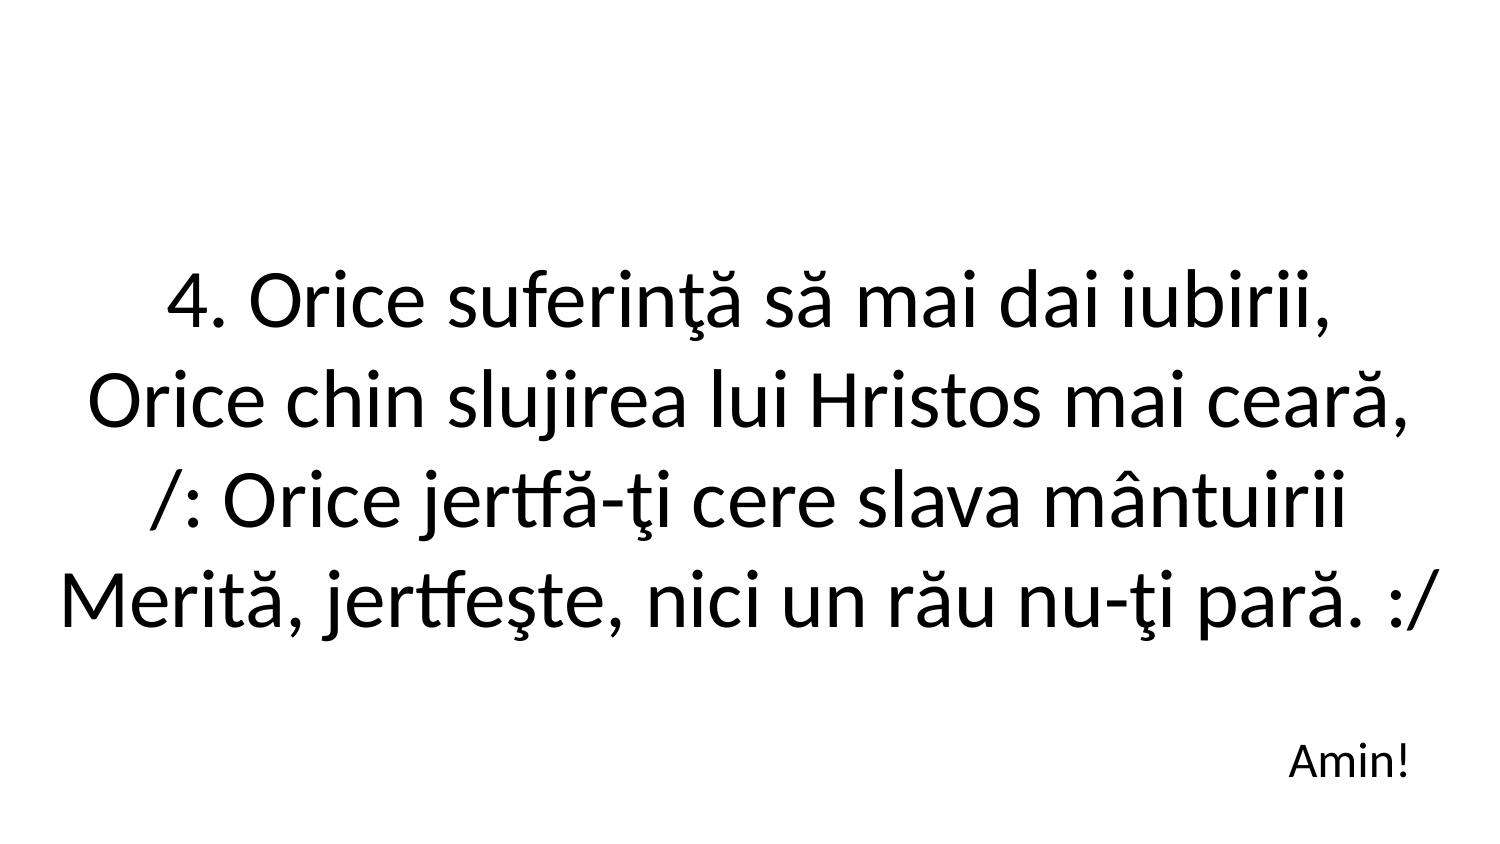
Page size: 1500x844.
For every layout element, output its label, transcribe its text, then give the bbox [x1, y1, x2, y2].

text_box 4. Orice suferinţă să mai dai iubirii, Orice chin slujirea lui Hristos mai ceară, /: Orice jertfă-ţi cere slava mântuirii Merită, jertfeşte, nici un rău nu-ţi pară. :/ [43, 192, 1457, 652]
text_box Amin! [1273, 674, 1427, 795]
